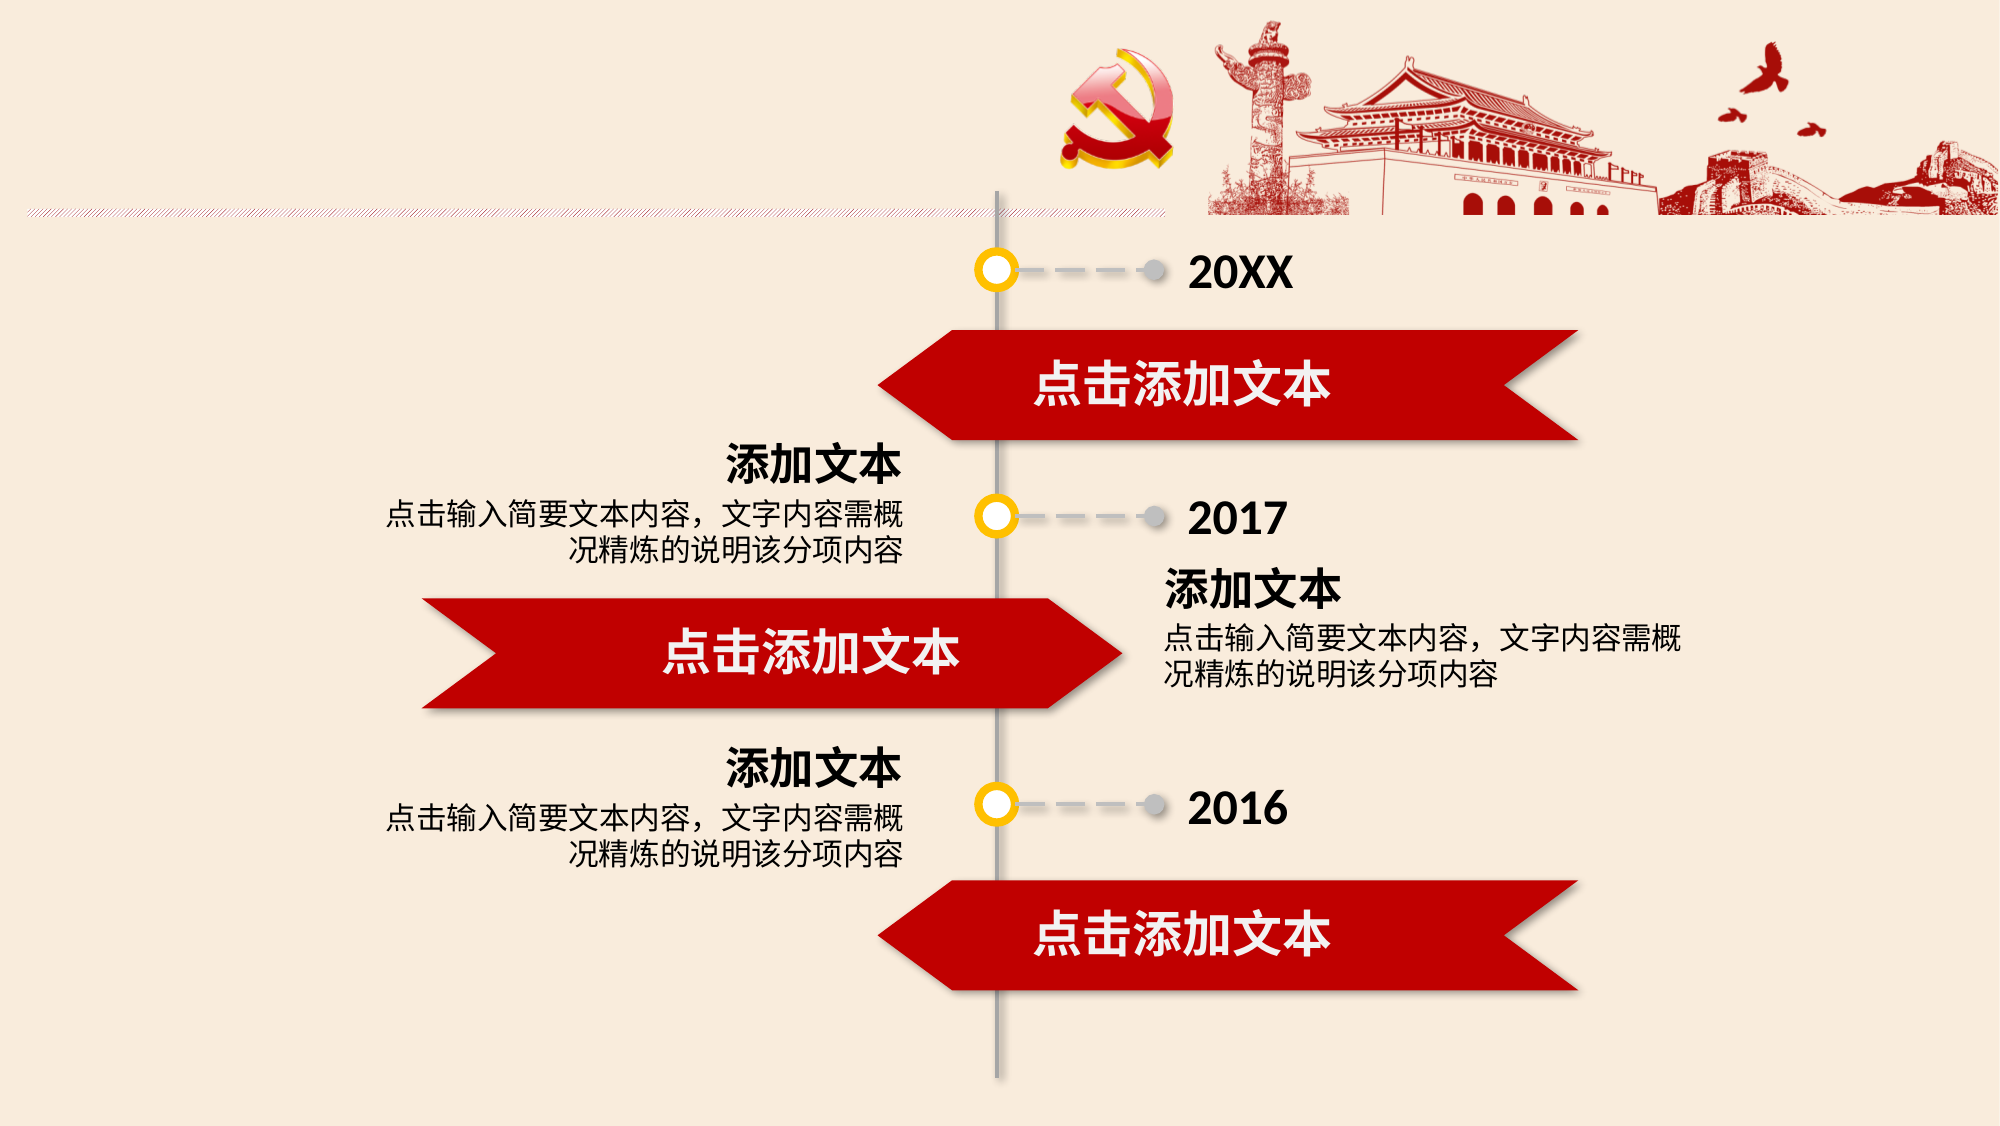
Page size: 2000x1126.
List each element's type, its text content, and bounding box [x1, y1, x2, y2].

text_box 点击输入简要文本内容，文字内容需概况精炼的说明该分项内容 [1148, 611, 1710, 700]
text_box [978, 497, 1155, 535]
text_box 添加文本 [709, 732, 919, 802]
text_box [877, 329, 1579, 441]
text_box 点击输入简要文本内容，文字内容需概况精炼的说明该分项内容 [357, 791, 920, 880]
text_box 20XX [1172, 230, 1309, 306]
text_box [978, 785, 1155, 823]
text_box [421, 598, 1123, 709]
picture [0, 0, 2000, 1126]
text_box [978, 251, 1155, 289]
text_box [877, 880, 1579, 991]
text_box 2016 [1172, 767, 1304, 843]
text_box 添加文本 [1149, 552, 1358, 622]
text_box 2017 [1172, 477, 1304, 552]
text_box 添加文本 [709, 428, 919, 498]
text_box 点击输入简要文本内容，文字内容需概况精炼的说明该分项内容 [357, 487, 920, 576]
